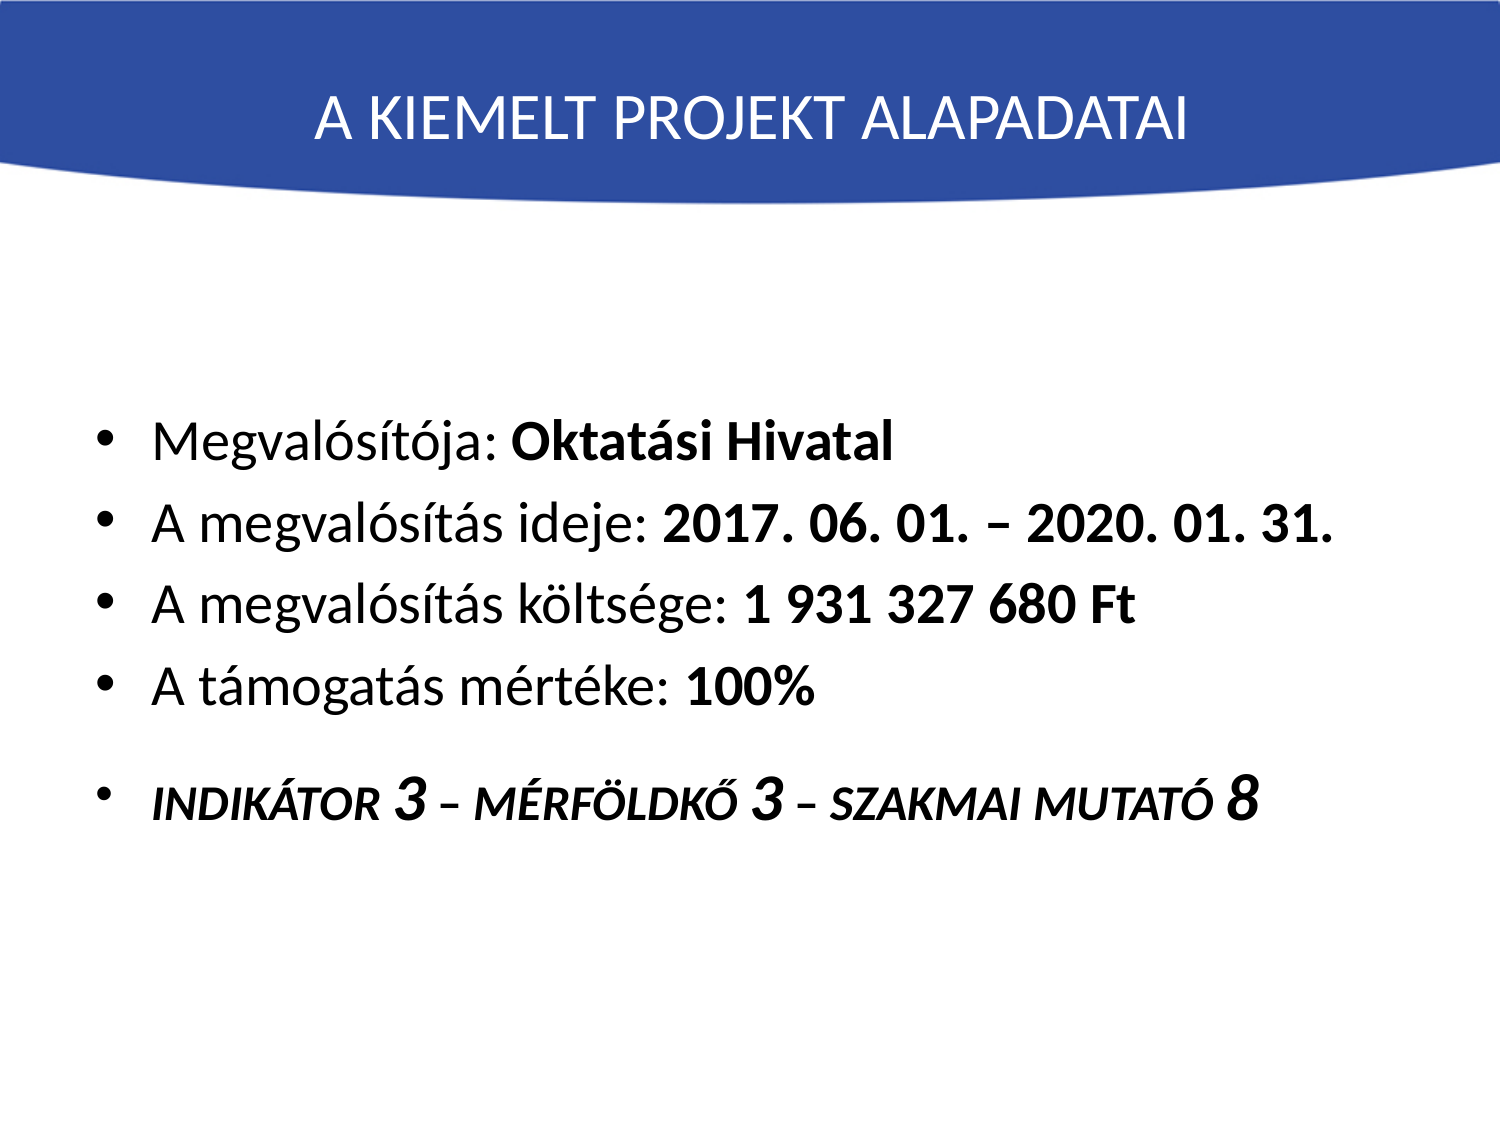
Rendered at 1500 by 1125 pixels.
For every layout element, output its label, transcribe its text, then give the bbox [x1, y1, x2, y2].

title A KIEMELT PROJEKT ALAPADATAI [77, 19, 1428, 207]
list Megvalósítója: Oktatási Hivatal A megvalósítás ideje: 2017. 06. 01. – 2020. 01. 31. A megvalósítás költsége: 1 931 327 680 Ft A támogatás mértéke: 100% INDIKÁTOR 3 – MÉRFÖLDKŐ 3 – SZAKMAI MUTATÓ 8 [80, 231, 1431, 882]
picture [0, 0, 1500, 1125]
